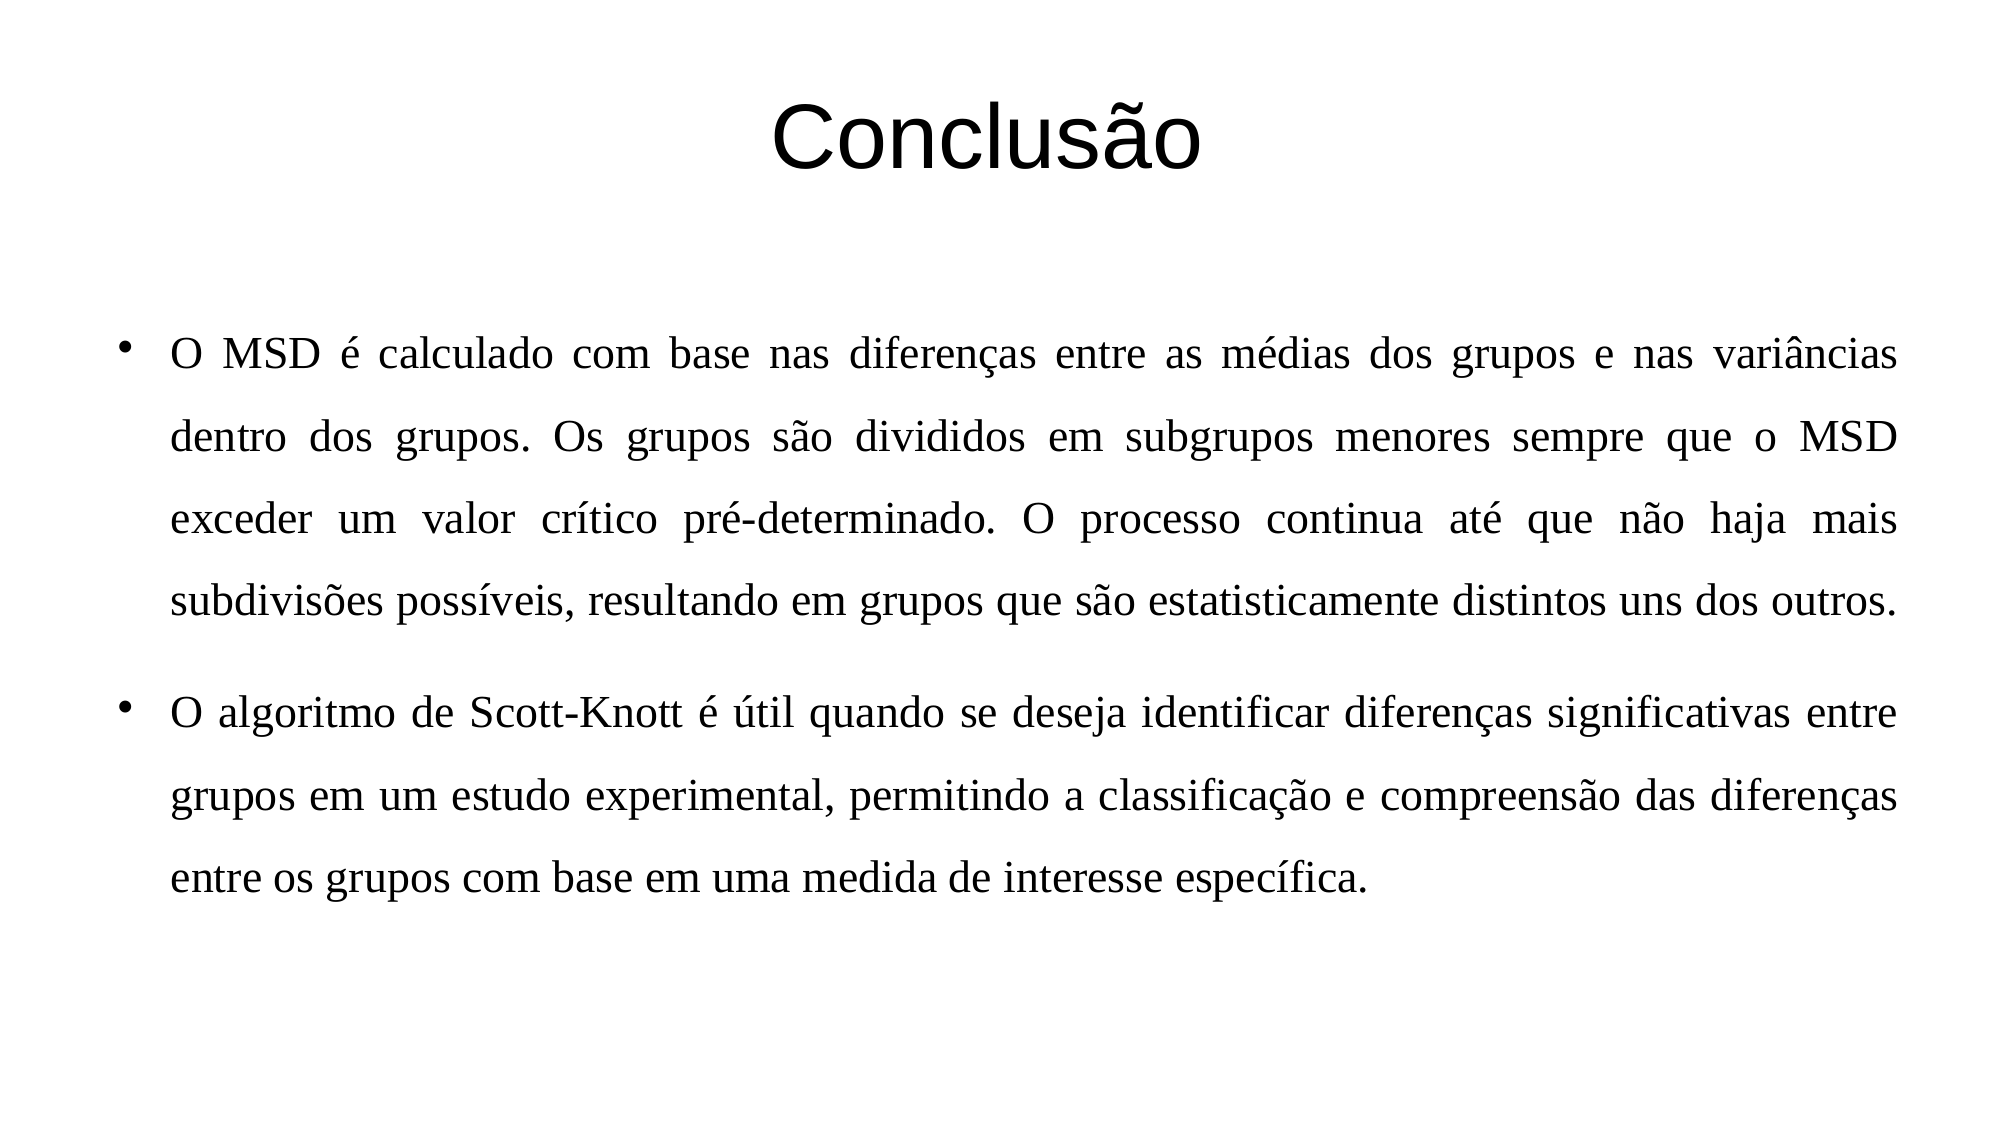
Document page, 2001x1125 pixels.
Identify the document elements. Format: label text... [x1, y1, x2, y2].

title Conclusão [99, 44, 1900, 233]
list O MSD é calculado com base nas diferenças entre as médias dos grupos e nas variâncias dentro dos grupos. Os grupos são divididos em subgrupos menores sempre que o MSD exceder um valor crítico pré-determinado. O processo continua até que não haja mais subdivisões possíveis, resultando em grupos que são estatisticamente distintos uns dos outros. O algoritmo de Scott-Knott é útil quando se deseja identificar diferenças significativas entre grupos em um estudo experimental, permitindo a classificação e compreensão das diferenças entre os grupos com base em uma medida de interesse específica. [99, 295, 1900, 945]
